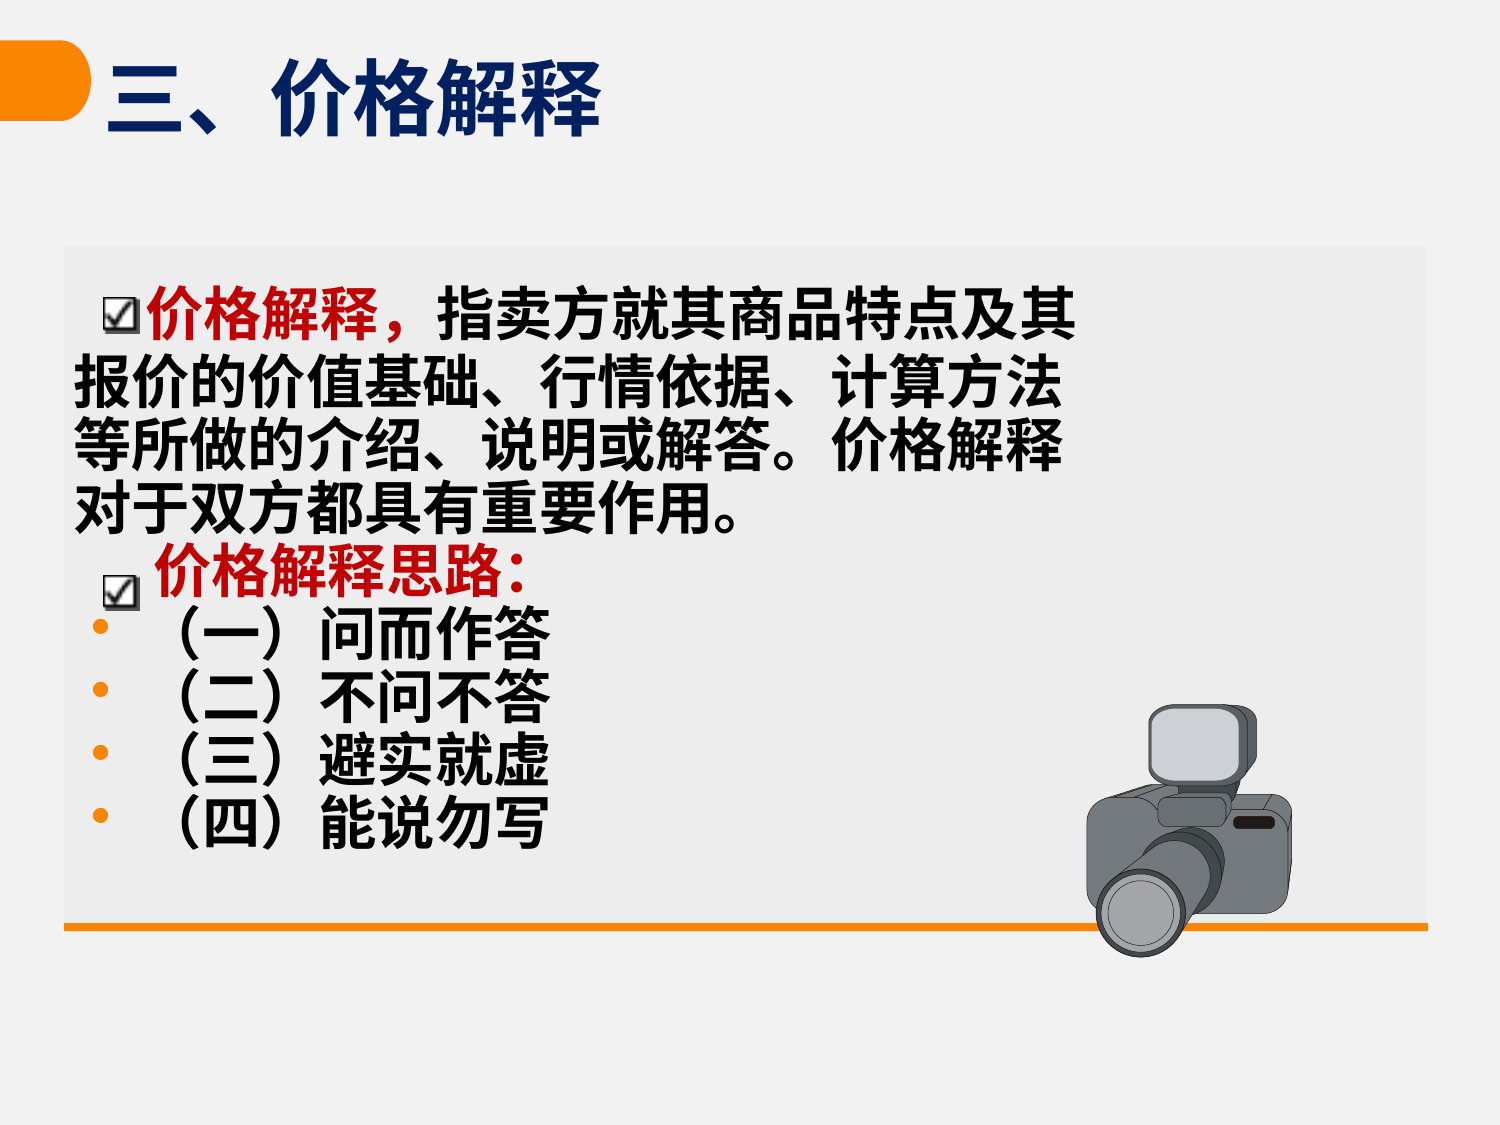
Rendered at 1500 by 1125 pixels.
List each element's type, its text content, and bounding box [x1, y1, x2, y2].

list 价格解释，指卖方就其商品特点及其报价的价值基础、行情依据、计算方法等所做的介绍、说明或解答。价格解释对于双方都具有重要作用。 价格解释思路： （一）问而作答 （二）不问不答 （三）避实就虚 （四）能说勿写 [61, 258, 1128, 763]
picture [103, 297, 140, 334]
title 三、价格解释 [88, 48, 1101, 145]
picture [103, 575, 140, 611]
picture [1086, 704, 1292, 958]
